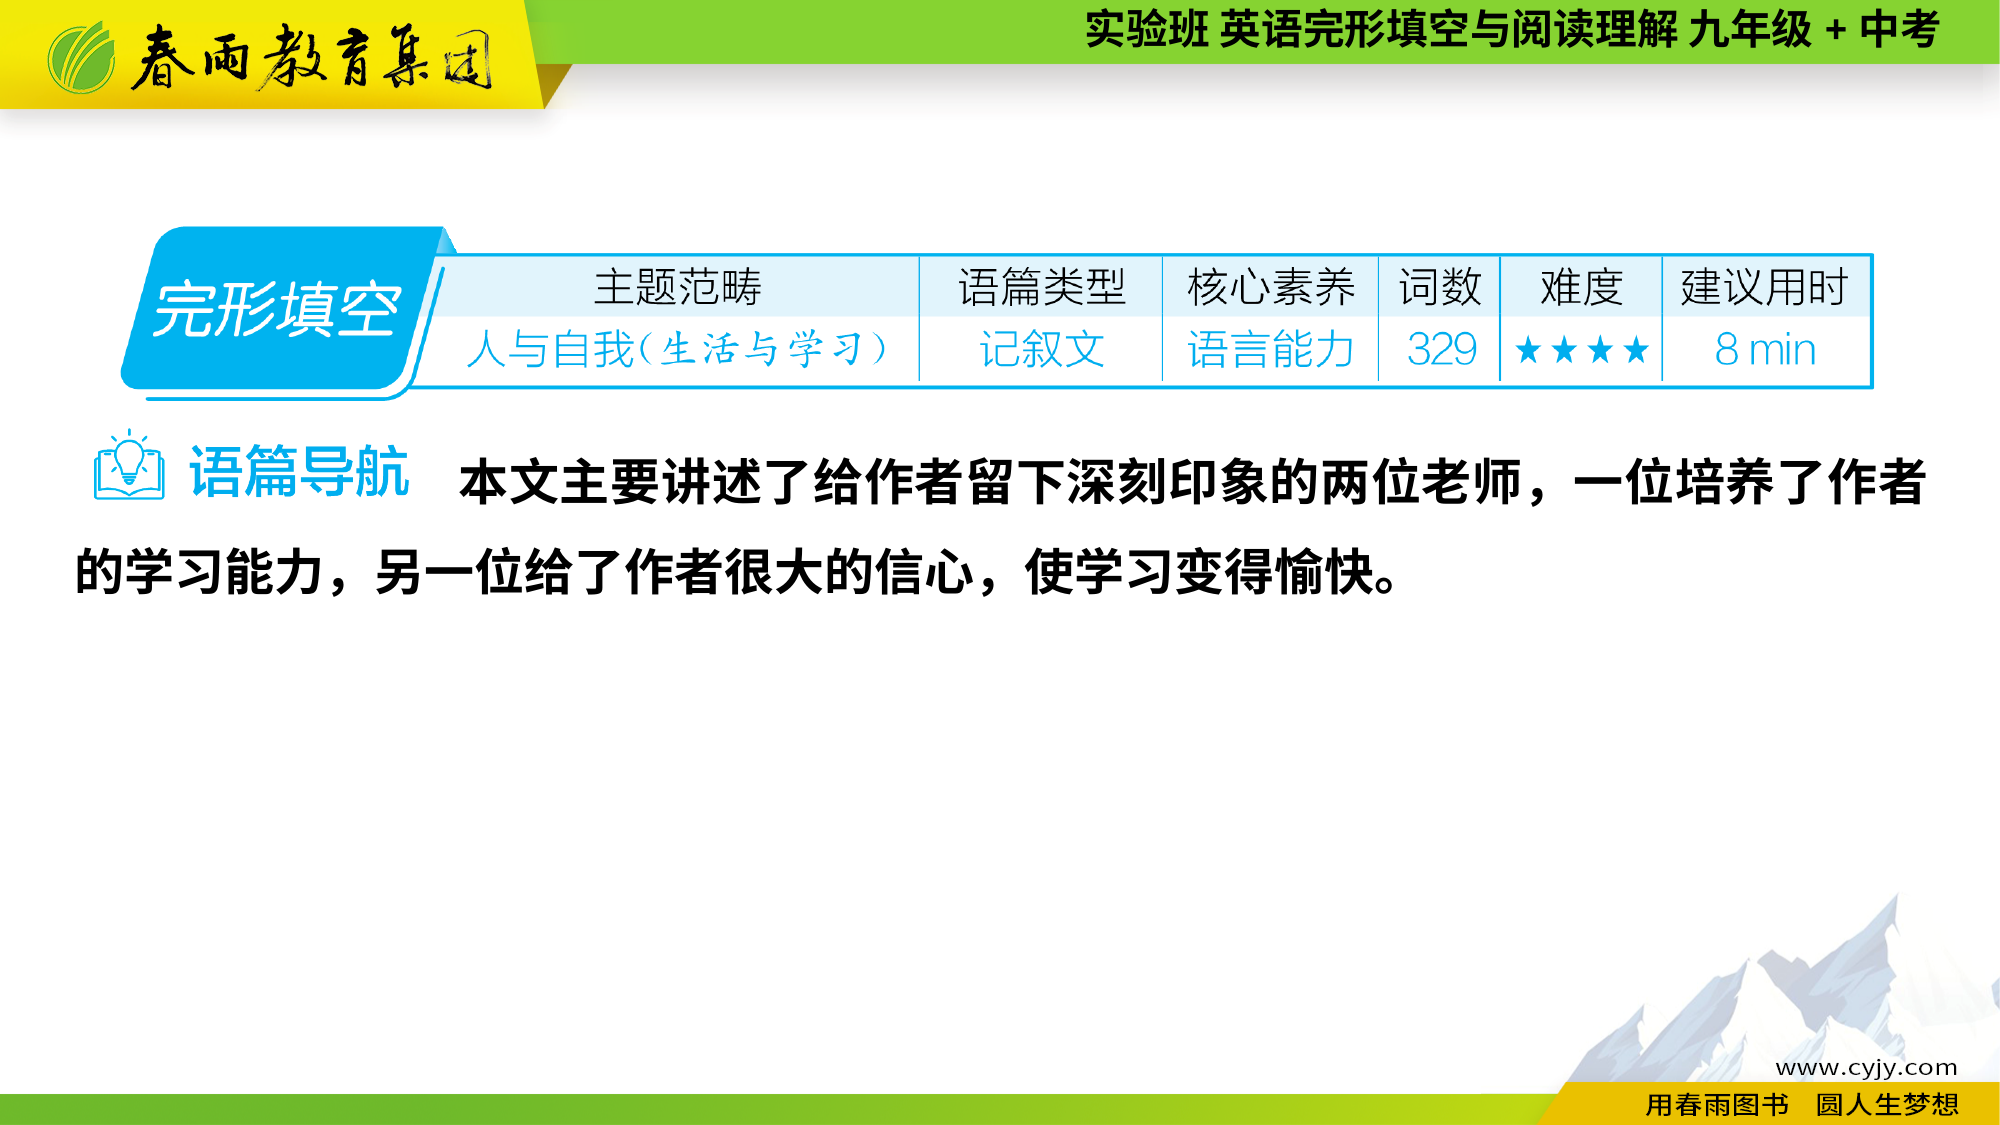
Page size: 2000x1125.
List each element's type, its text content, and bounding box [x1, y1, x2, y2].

list 本文主要讲述了给作者留下深刻印象的两位老师，一位培养了作者的学习能力，另一位给了作者很大的信心，使学习变得愉快。 [59, 412, 1944, 598]
picture [0, 0, 2000, 1125]
